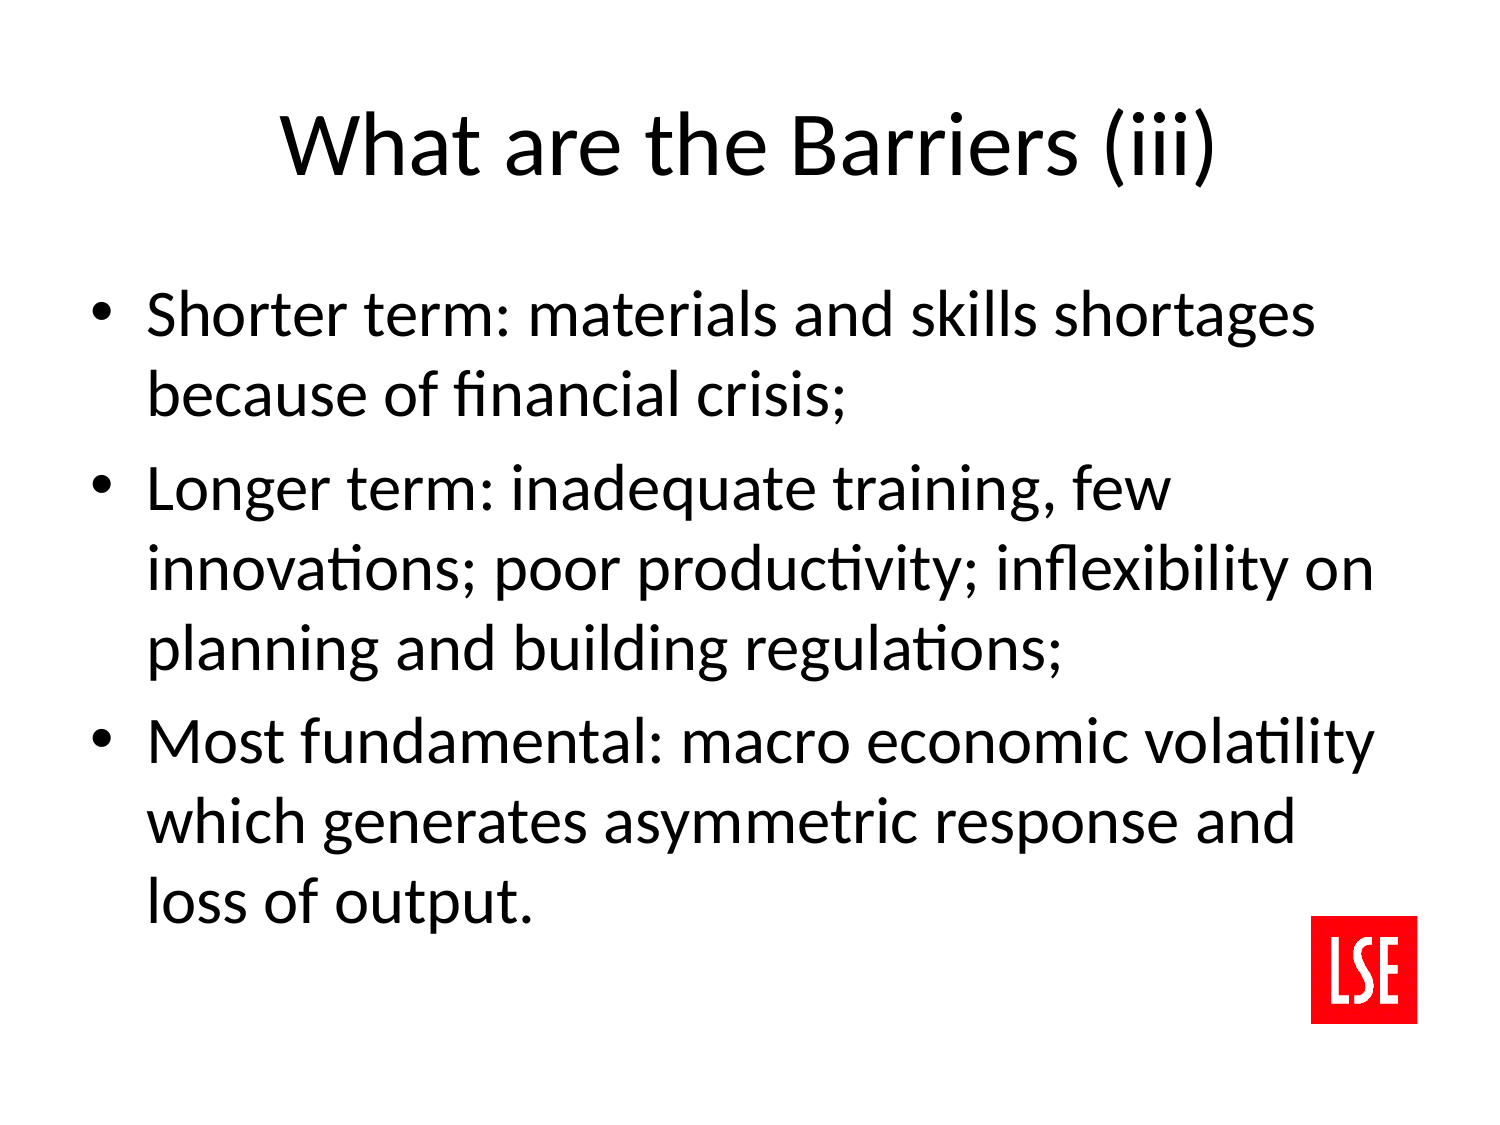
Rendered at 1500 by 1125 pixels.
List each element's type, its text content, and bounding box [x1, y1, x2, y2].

picture [1310, 916, 1418, 1024]
list Shorter term: materials and skills shortages because of financial crisis; Longer term: inadequate training, few innovations; poor productivity; inflexibility on planning and building regulations; Most fundamental: macro economic volatility which generates asymmetric response and loss of output. [75, 262, 1425, 1005]
title What are the Barriers (iii) [75, 45, 1425, 233]
